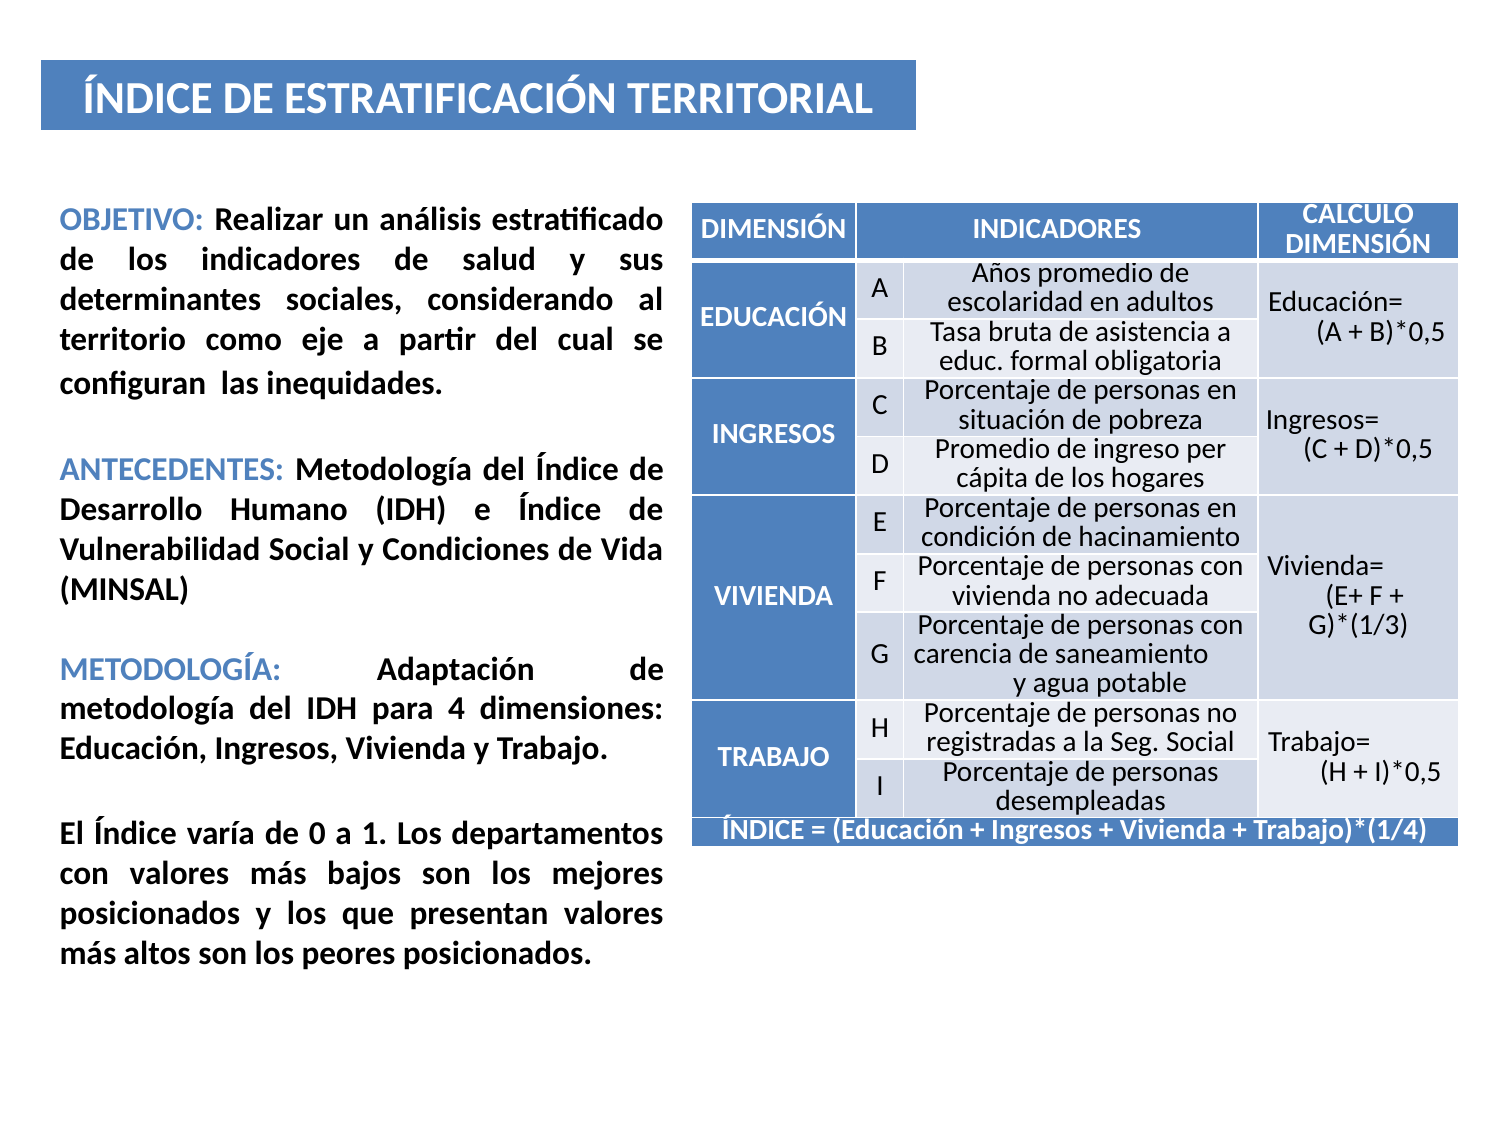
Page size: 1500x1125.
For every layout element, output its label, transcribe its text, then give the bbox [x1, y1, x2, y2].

table_cell TRABAJO [692, 701, 855, 817]
table_cell A [857, 263, 903, 318]
table_cell Educación= (A + B)*0,5 [1259, 263, 1458, 377]
table_cell Porcentaje de personas con carencia de saneamiento y agua potable [904, 613, 1257, 699]
table_cell F [857, 555, 903, 611]
table_cell Trabajo= (H + I)*0,5 [1259, 701, 1458, 817]
table_cell Porcentaje de personas desempleadas [904, 760, 1257, 817]
table_cell I [857, 760, 903, 817]
table_cell Porcentaje de personas en condición de hacinamiento [904, 496, 1257, 553]
text_box OBJETIVO: Realizar un análisis estratificado de los indicadores de salud y sus determinantes sociales, considerando al territorio como eje a partir del cual se configuran las inequidades. ANTECEDENTES: Metodología del Índice de Desarrollo Humano (IDH) e Índice de Vulnerabilidad Social y Condiciones de Vida (MINSAL) METODOLOGÍA: Adaptación de metodología del IDH para 4 dimensiones: Educación, Ingresos, Vivienda y Trabajo. El Índice varía de 0 a 1. Los departamentos con valores más bajos son los mejores posicionados y los que presentan valores más altos son los peores posicionados. [44, 189, 680, 979]
table_cell Tasa bruta de asistencia a educ. formal obligatoria [904, 320, 1257, 377]
table_cell Ingresos= (C + D)*0,5 [1259, 379, 1458, 494]
table_header DIMENSIÓN [692, 203, 855, 258]
table_cell INGRESOS [692, 379, 855, 494]
table_cell C [857, 379, 903, 436]
table_cell Vivienda= (E+ F + G)*(1/3) [1259, 496, 1458, 699]
text_box ÍNDICE DE ESTRATIFICACIÓN TERRITORIAL [41, 60, 916, 130]
table_header CÁLCULO DIMENSIÓN [1259, 203, 1458, 258]
table_cell D [857, 437, 903, 494]
table_cell Promedio de ingreso per cápita de los hogares [904, 437, 1257, 494]
table_cell H [857, 701, 903, 758]
table_cell VIVIENDA [692, 496, 855, 699]
table_cell ÍNDICE = (Educación + Ingresos + Vivienda + Trabajo)*(1/4) [692, 818, 1458, 846]
table_cell Porcentaje de personas con vivienda no adecuada [904, 555, 1257, 611]
table_cell E [857, 496, 903, 553]
table_cell Años promedio de escolaridad en adultos [904, 263, 1257, 318]
table_cell G [857, 613, 903, 699]
table_cell EDUCACIÓN [692, 263, 855, 377]
table_cell B [857, 320, 903, 377]
table_cell Porcentaje de personas no registradas a la Seg. Social [904, 701, 1257, 758]
table_cell Porcentaje de personas en situación de pobreza [904, 379, 1257, 436]
table_header INDICADORES [857, 203, 1257, 258]
